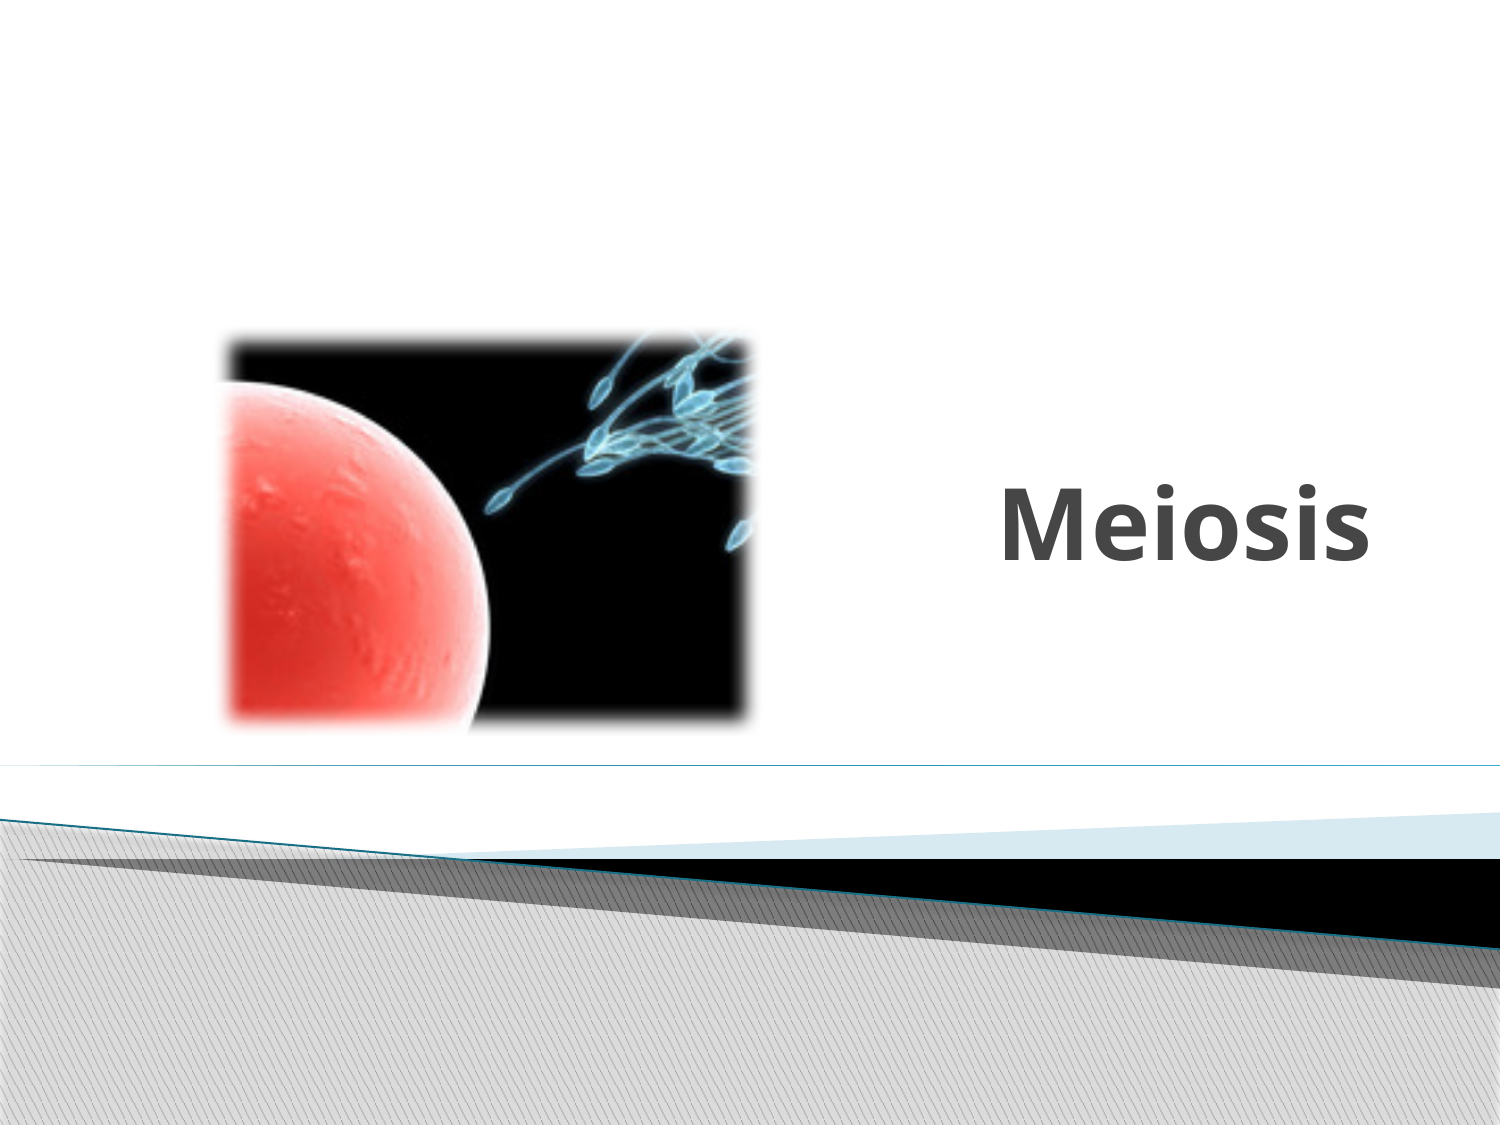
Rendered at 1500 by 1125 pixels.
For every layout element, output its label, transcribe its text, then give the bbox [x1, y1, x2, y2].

title Meiosis [112, 287, 1388, 588]
picture [5, 859, 1500, 989]
picture [212, 324, 763, 738]
